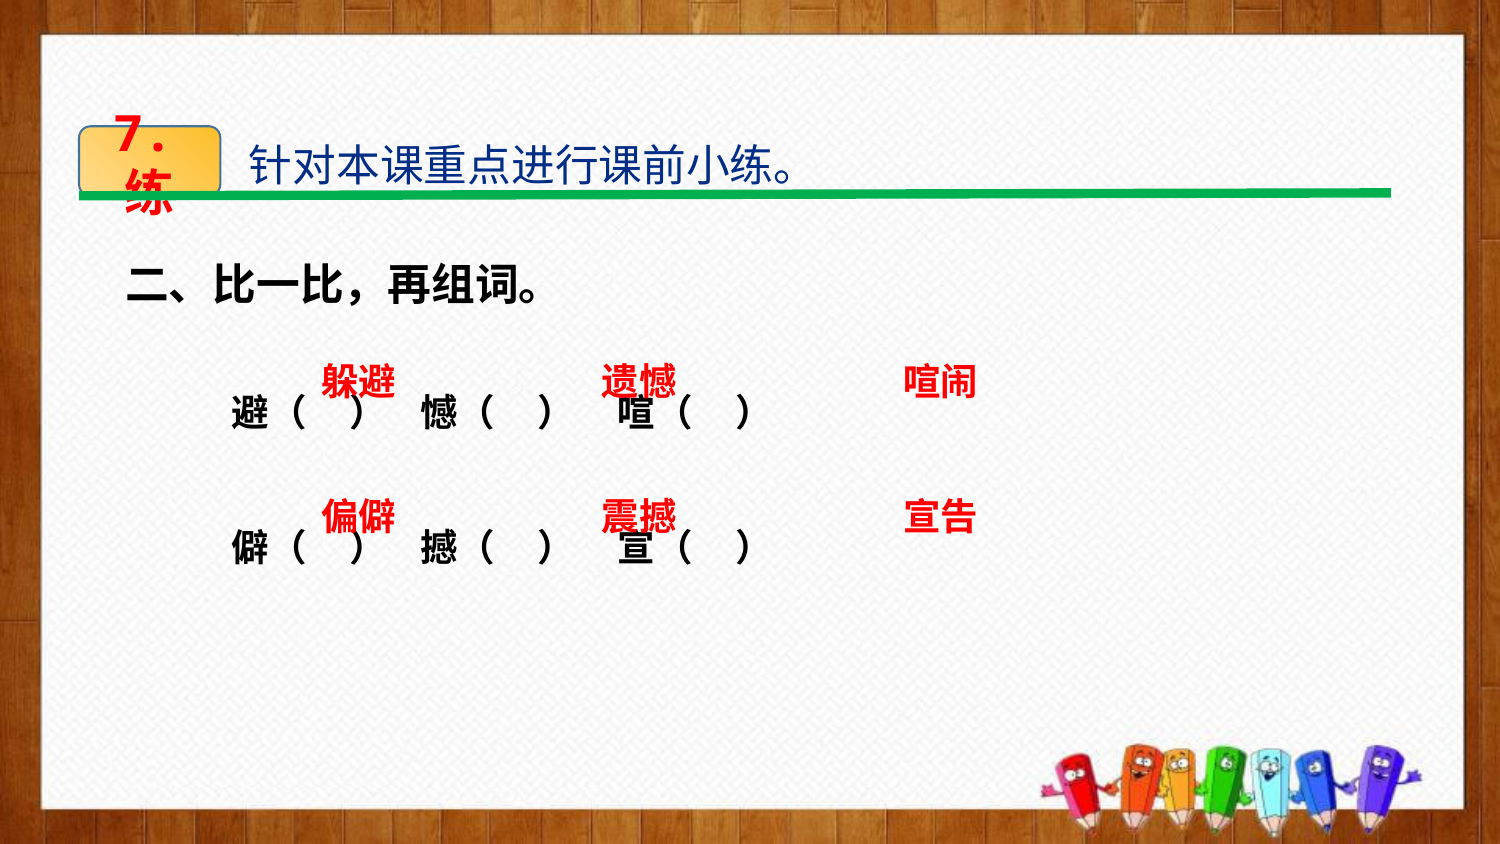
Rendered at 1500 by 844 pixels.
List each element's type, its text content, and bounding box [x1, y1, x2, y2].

text_box 二、比一比，再组词。 [116, 252, 582, 314]
text_box 避（ ） 憾（ ） 喧（ ） 僻（ ） 撼（ ） 宣（ ） [220, 293, 1143, 575]
text_box 遗憾 震撼 [590, 352, 710, 544]
text_box 针对本课重点进行课前小练。 [237, 131, 1360, 192]
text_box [78, 192, 1391, 196]
text_box 喧闹 宣告 [891, 352, 1023, 544]
text_box 躲避 偏僻 [310, 352, 430, 544]
picture [0, 0, 1500, 844]
text_box 7.练 [77, 125, 222, 191]
